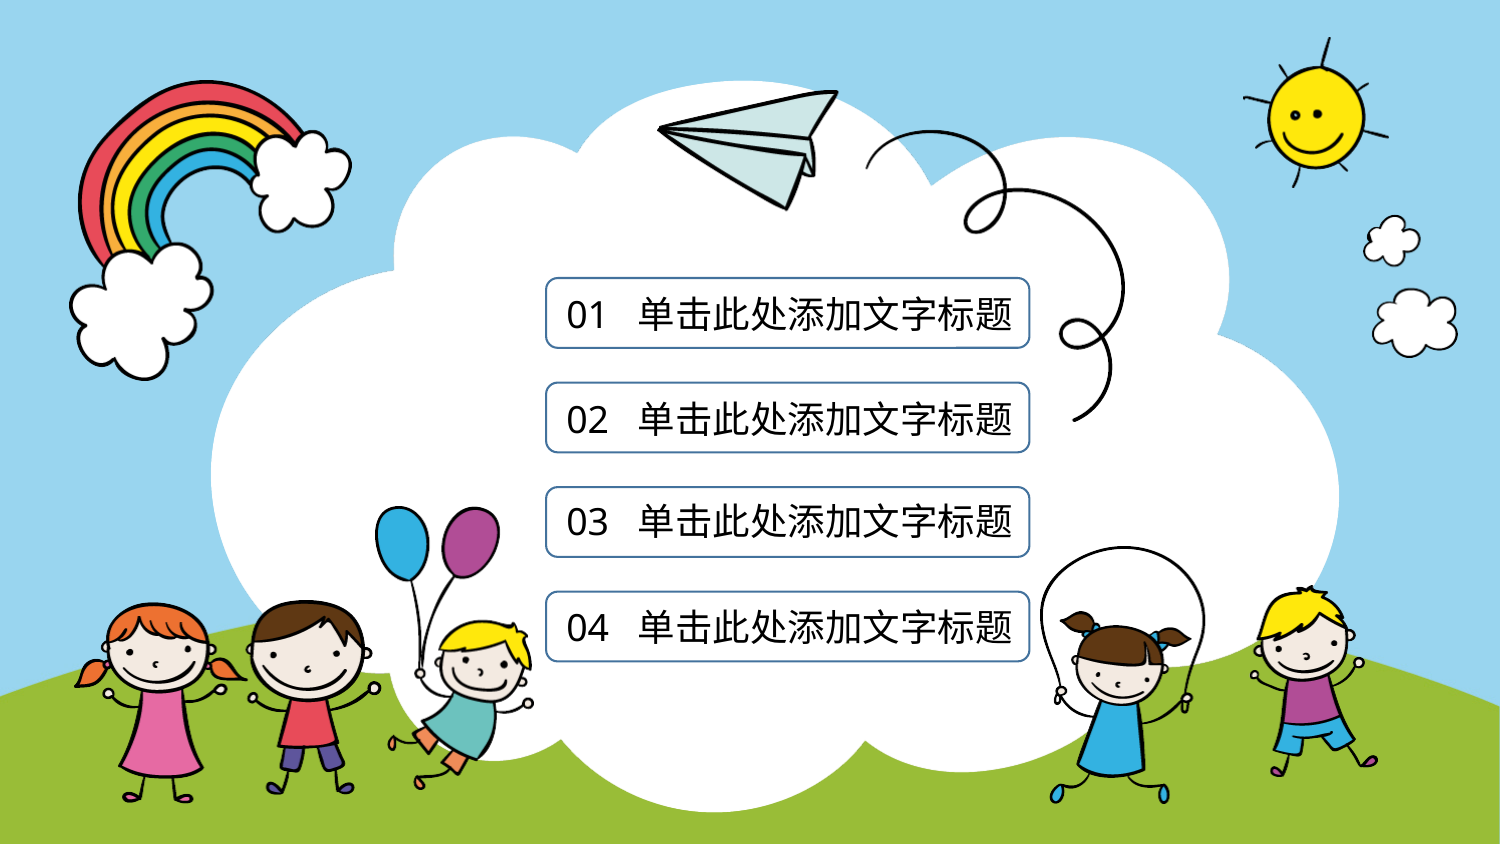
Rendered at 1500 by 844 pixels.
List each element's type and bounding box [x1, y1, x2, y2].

picture [0, 0, 1500, 844]
text_box [546, 382, 1030, 453]
text_box [546, 487, 1030, 557]
text_box [546, 278, 1030, 348]
text_box [546, 591, 1030, 662]
